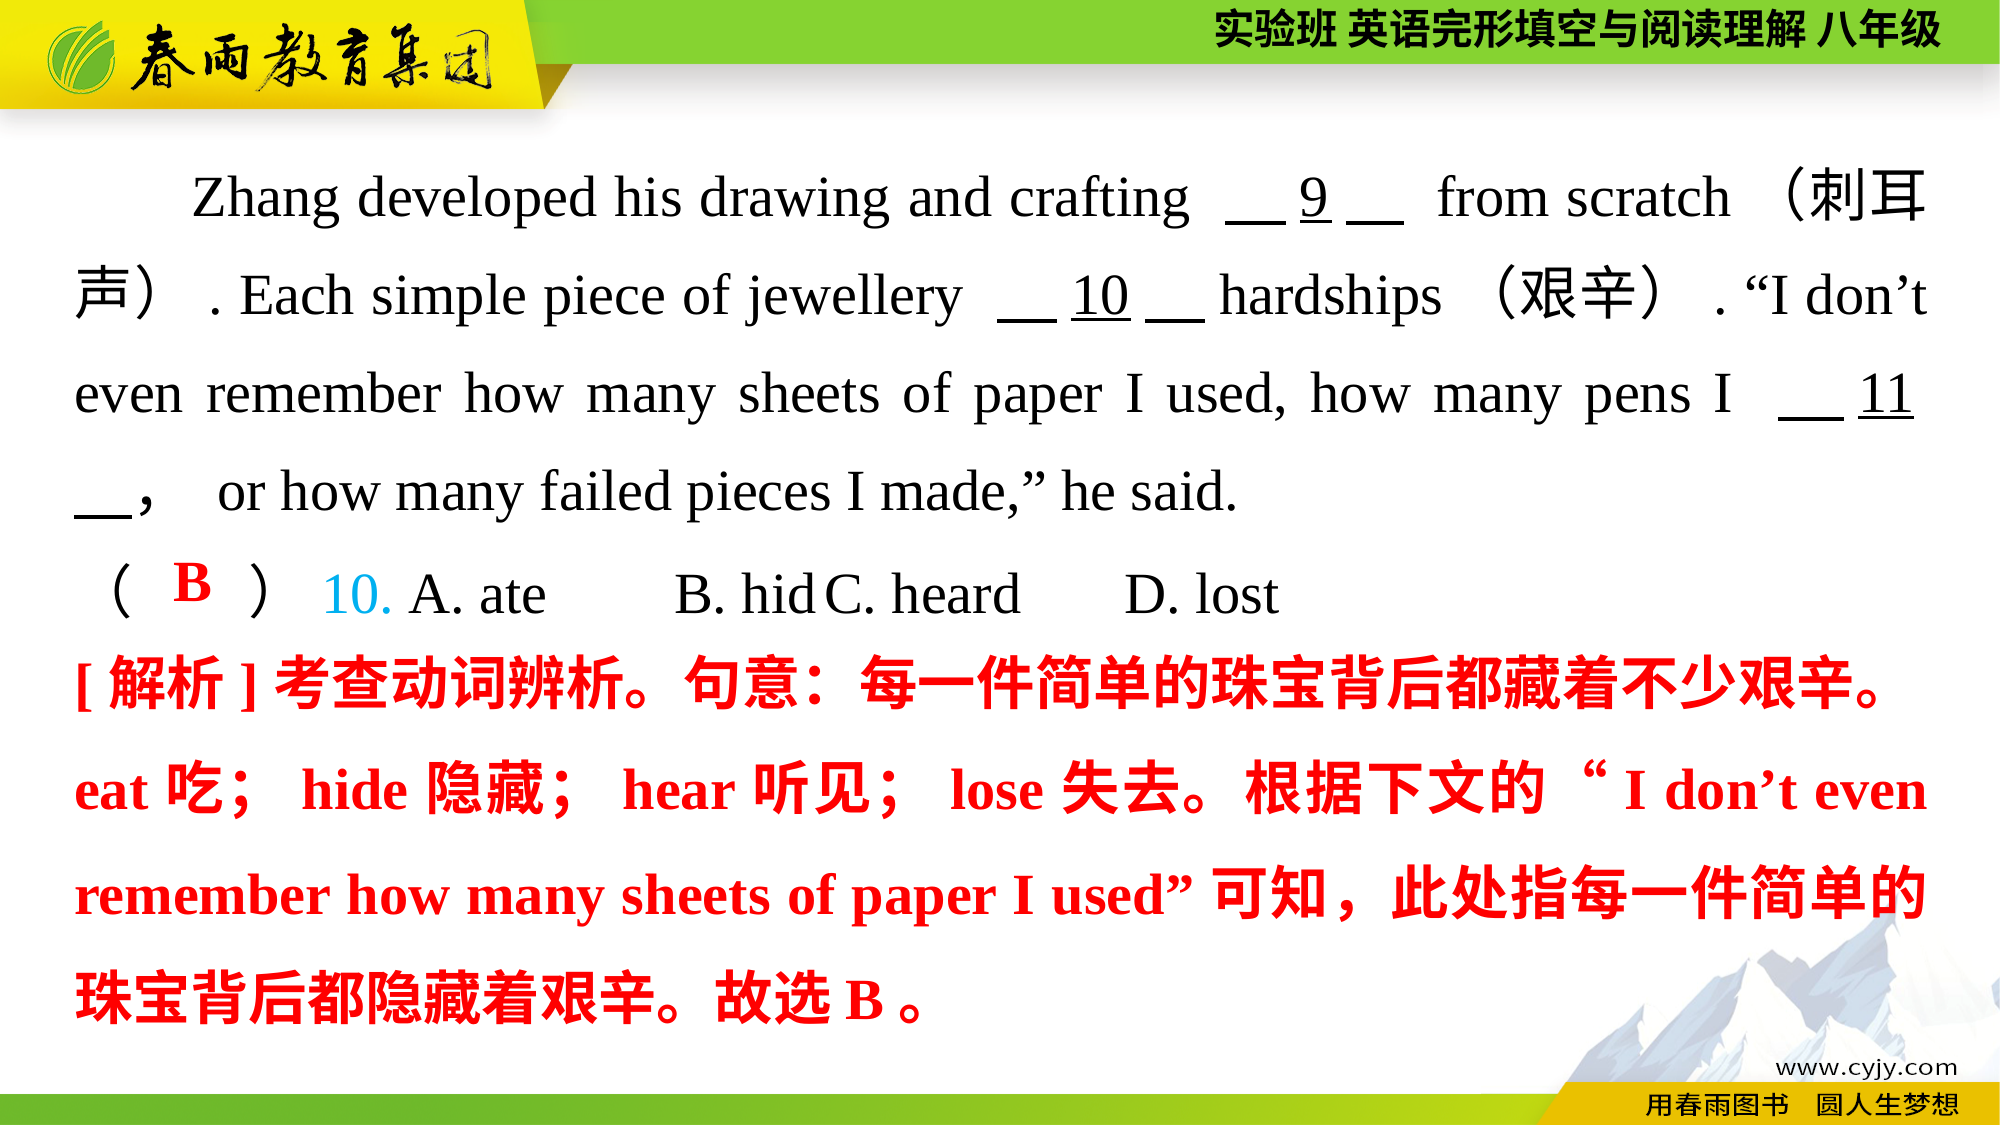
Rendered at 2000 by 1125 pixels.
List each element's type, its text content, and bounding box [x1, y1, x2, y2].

list Zhang developed his drawing and crafting 9 from scratch（刺耳声）. Each simple piece of jewellery 10，hardships（艰辛）. “I don’t even remember how many sheets of paper I used, how many pens I 11 ， or how many failed pieces I made,” he said. [59, 122, 1944, 512]
picture [0, 0, 2000, 1125]
text_box [解析]考查动词辨析。句意：每一件简单的珠宝背后都藏着不少艰辛。eat吃；hide隐藏；hear听见；lose失去。根据下文的“I don’t even remember how many sheets of paper I used”可知，此处指每一件简单的珠宝背后都隐藏着艰辛。故选B。 [59, 603, 1944, 1039]
text_box B [158, 535, 228, 603]
text_box （ ）10. A. ate B. hid C. heard D. lost [59, 512, 1944, 603]
